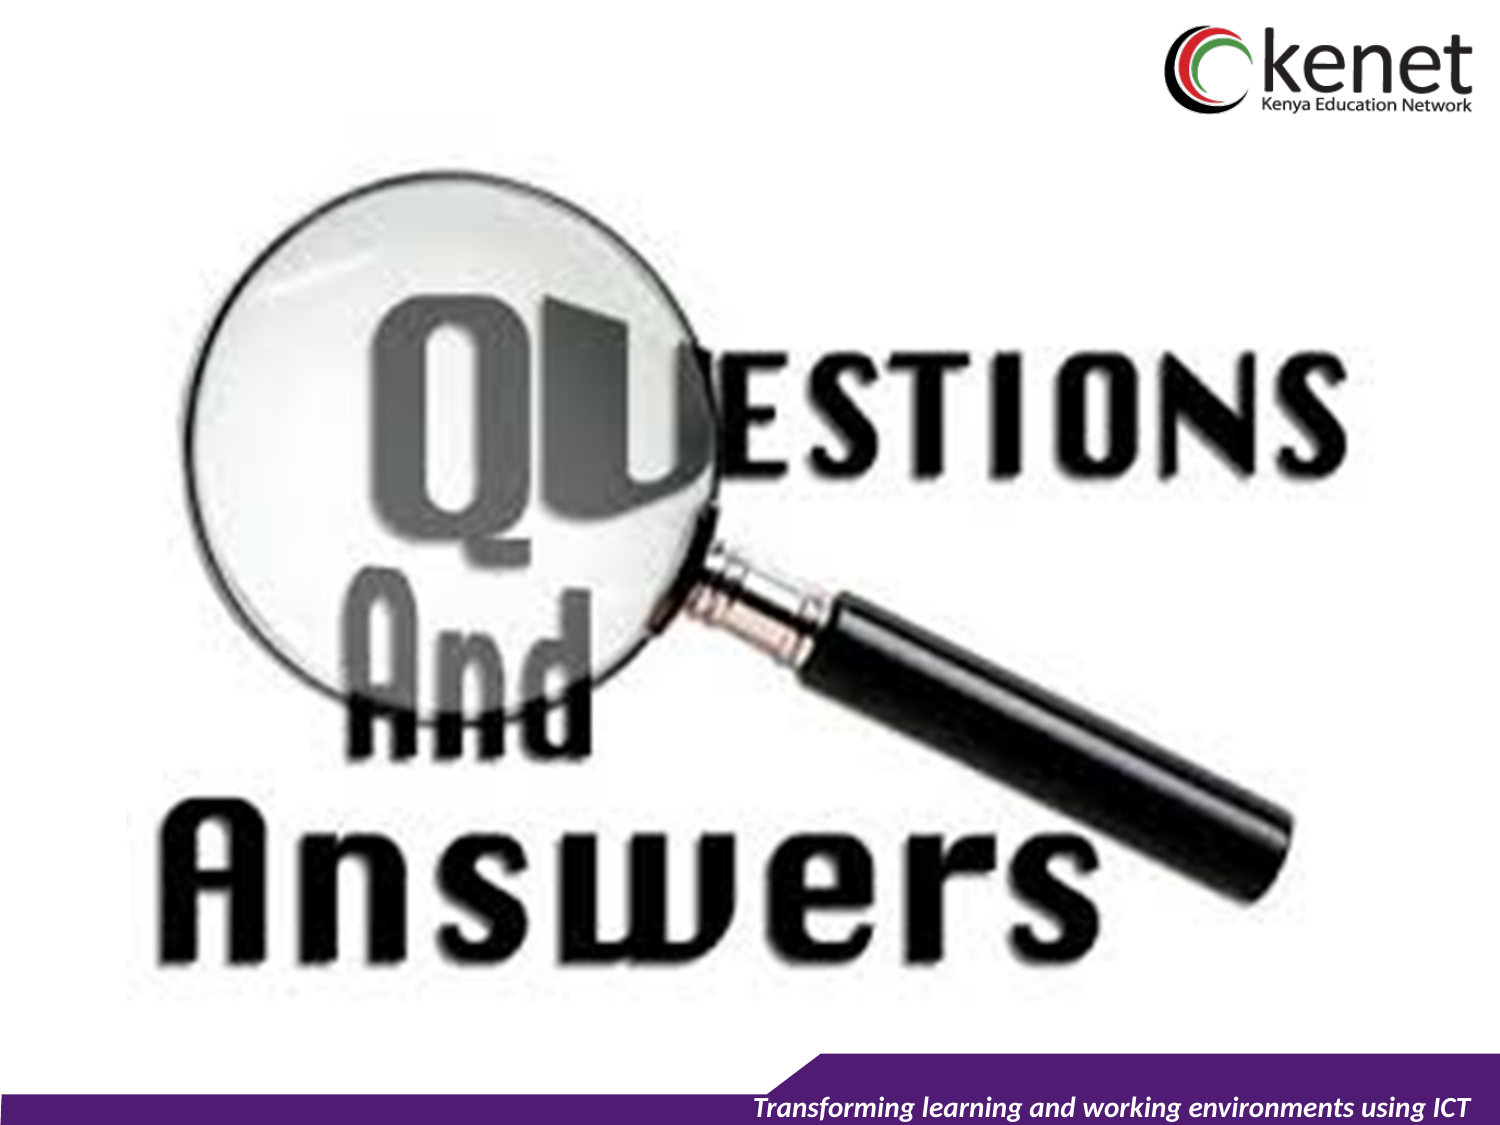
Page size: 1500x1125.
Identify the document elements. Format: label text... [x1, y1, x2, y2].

text_box Transforming learning and working environments using ICT [738, 1080, 1500, 1125]
text_box [0, 1094, 738, 1125]
picture [74, 11, 1477, 1010]
text_box [785, 1053, 1500, 1080]
